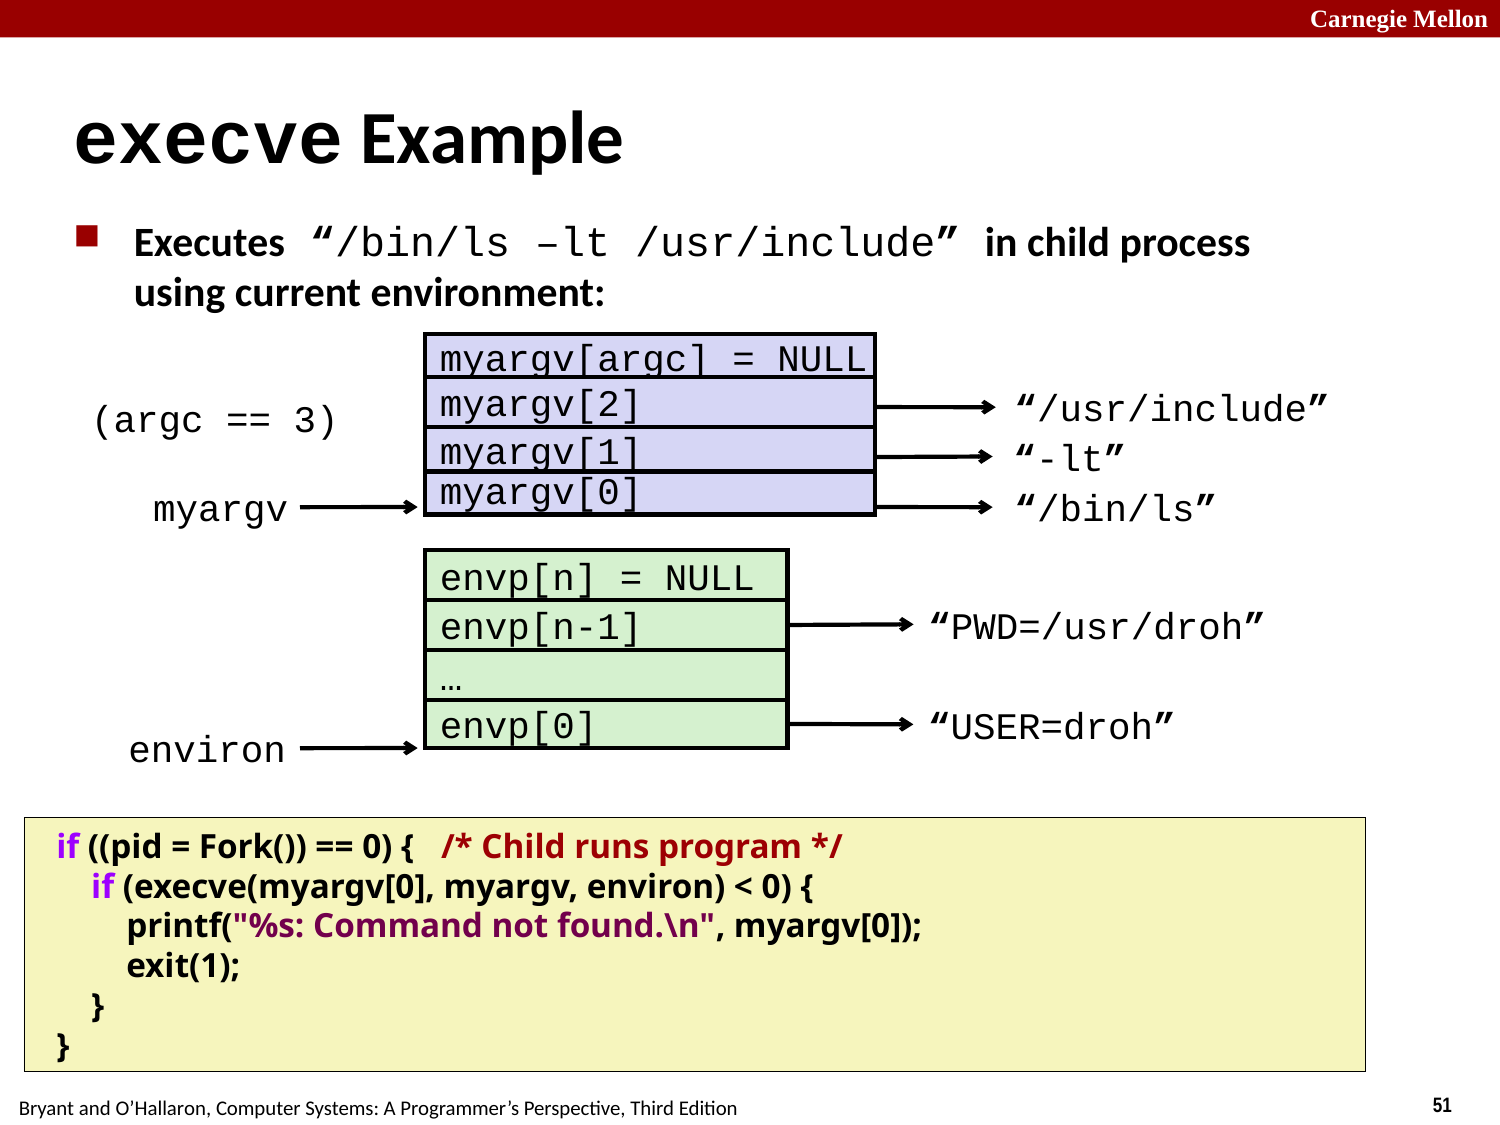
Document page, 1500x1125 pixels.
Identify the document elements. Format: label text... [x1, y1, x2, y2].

text_box … [424, 650, 788, 700]
text_box if ((pid = Fork()) == 0) { /* Child runs program */ if (execve(myargv[0], myargv, environ) < 0) { printf("%s: Command not found.\n", myargv[0]); exit(1); } } [23, 817, 1366, 1072]
text_box “PWD=/usr/droh” [913, 594, 1281, 655]
text_box myargv[0] [424, 472, 875, 515]
text_box (argc == 3) [76, 387, 354, 448]
text_box Executes “/bin/ls –lt /usr/include” in child process using current environment: [62, 207, 1304, 282]
text_box “USER=droh” [913, 694, 1191, 755]
text_box myargv[2] [424, 376, 875, 426]
text_box “/usr/include” [999, 376, 1345, 437]
text_box envp[0] [424, 700, 788, 748]
text_box myargv [138, 476, 304, 537]
text_box environ [113, 717, 301, 778]
text_box envp[n-1] [424, 600, 788, 650]
text_box “/bin/ls” [999, 476, 1232, 537]
text_box myargv[1] [424, 426, 875, 472]
text_box envp[n] = NULL [424, 549, 788, 600]
text_box myargv[argc] = NULL [424, 334, 875, 376]
text_box “-lt” [999, 437, 1142, 486]
title execve Example [58, 71, 1305, 197]
